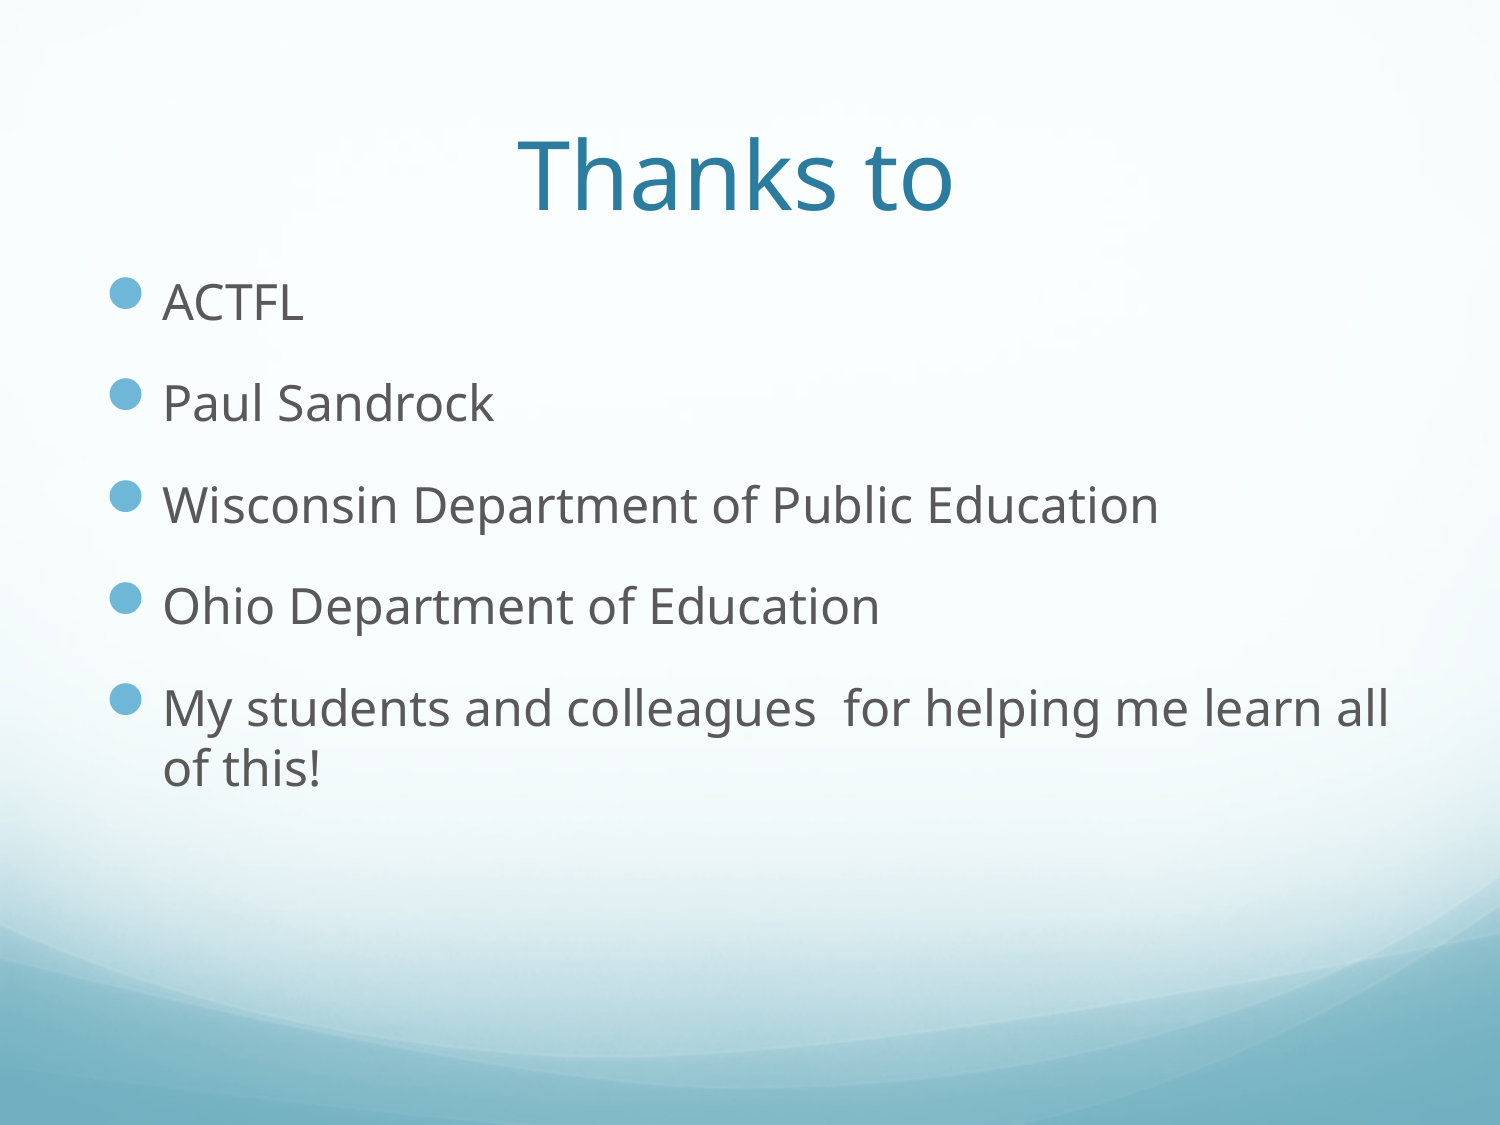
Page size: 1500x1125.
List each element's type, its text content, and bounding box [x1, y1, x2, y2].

title Thanks to [90, 17, 1410, 237]
list ACTFL Paul Sandrock Wisconsin Department of Public Education Ohio Department of Education My students and colleagues for helping me learn all of this! [90, 262, 1410, 975]
